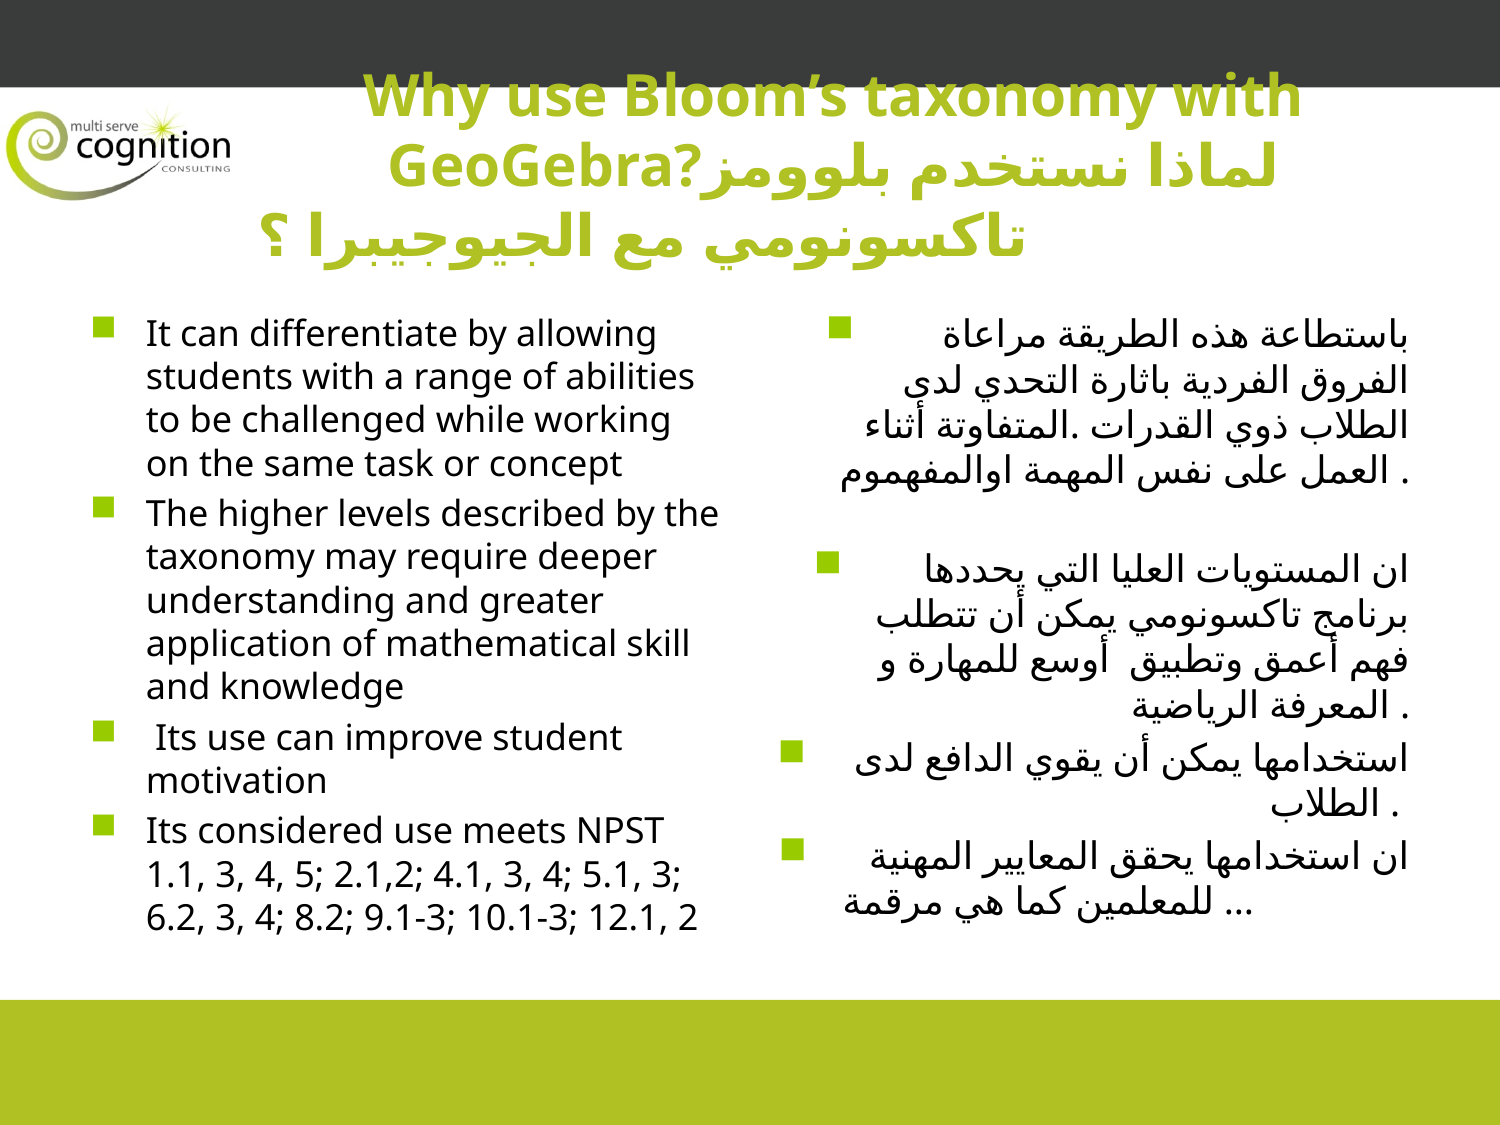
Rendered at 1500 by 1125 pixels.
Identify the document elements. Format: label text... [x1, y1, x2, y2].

list باستطاعة هذه الطريقة مراعاة الفروق الفردية باثارة التحدي لدى الطلاب ذوي القدرات .المتفاوتة أثناء العمل على نفس المهمة اوالمفهموم . ان المستويات العليا التي يحددها برنامج تاكسونومي يمكن أن تتطلب فهم أعمق وتطبيق أوسع للمهارة و المعرفة الرياضية . استخدامها يمكن أن يقوي الدافع لدى الطلاب . ان استخدامها يحقق المعايير المهنية للمعلمين كما هي مرقمة ... [762, 302, 1426, 977]
title Why use Bloom’s taxonomy with GeoGebra?لماذا نستخدم بلوومز تاكسونومي مع الجيوجيبرا ؟ [241, 113, 1426, 283]
list It can differentiate by allowing students with a range of abilities to be challenged while working on the same task or concept The higher levels described by the taxonomy may require deeper understanding and greater application of mathematical skill and knowledge Its use can improve student motivation Its considered use meets NPST 1.1, 3, 4, 5; 2.1,2; 4.1, 3, 4; 5.1, 3; 6.2, 3, 4; 8.2; 9.1-3; 10.1-3; 12.1, 2 [74, 302, 738, 977]
picture [0, 101, 237, 207]
